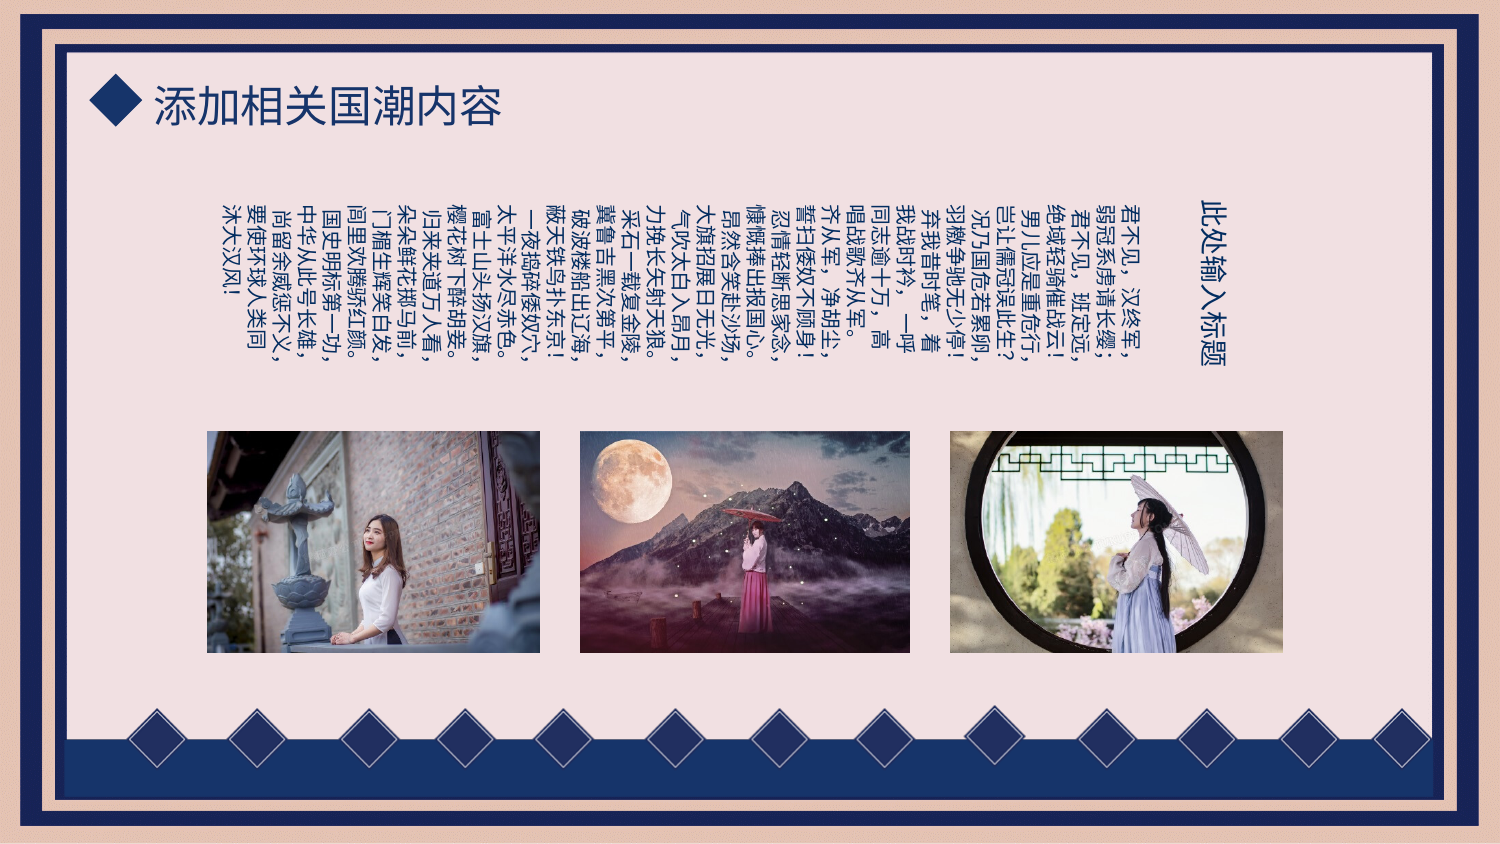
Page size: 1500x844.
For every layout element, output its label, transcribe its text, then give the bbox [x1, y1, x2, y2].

text_box 此处输入标题 [1174, 184, 1240, 380]
picture [0, 0, 1500, 844]
text_box 君不见，汉终军，弱冠系虏请长缨； 君不见，班定远，绝域轻骑催战云！ 男儿应是重危行，岂让儒冠误此生？ 况乃国危若累卵，羽檄争驰无少停！ 弃我昔时笔，着我战时衿， 一呼同志逾十万，高唱战歌齐从军。 齐从军，净胡尘，誓扫倭奴不顾身！ 忍情轻断思家念，慷慨捧出报国心。 昂然含笑赴沙场，大旗招展日无光， 气吹太白入昂月，力挽长矢射天狼。 采石一载复金陵，冀鲁吉黑次第平， 破波楼船出辽海，蔽天铁鸟扑东京！ 一夜捣碎倭奴穴，太平洋水尽赤色。 富士山头扬汉旗，樱花树下醉胡妾。 归来夹道万人看，朵朵鲜花掷马前， 门楣生辉笑白发，闾里欢腾骄红颜。 国史明标第一功，中华从此号长雄， 尚留余威惩不义，要使环球人类同沐大汉风！ [187, 190, 1152, 381]
